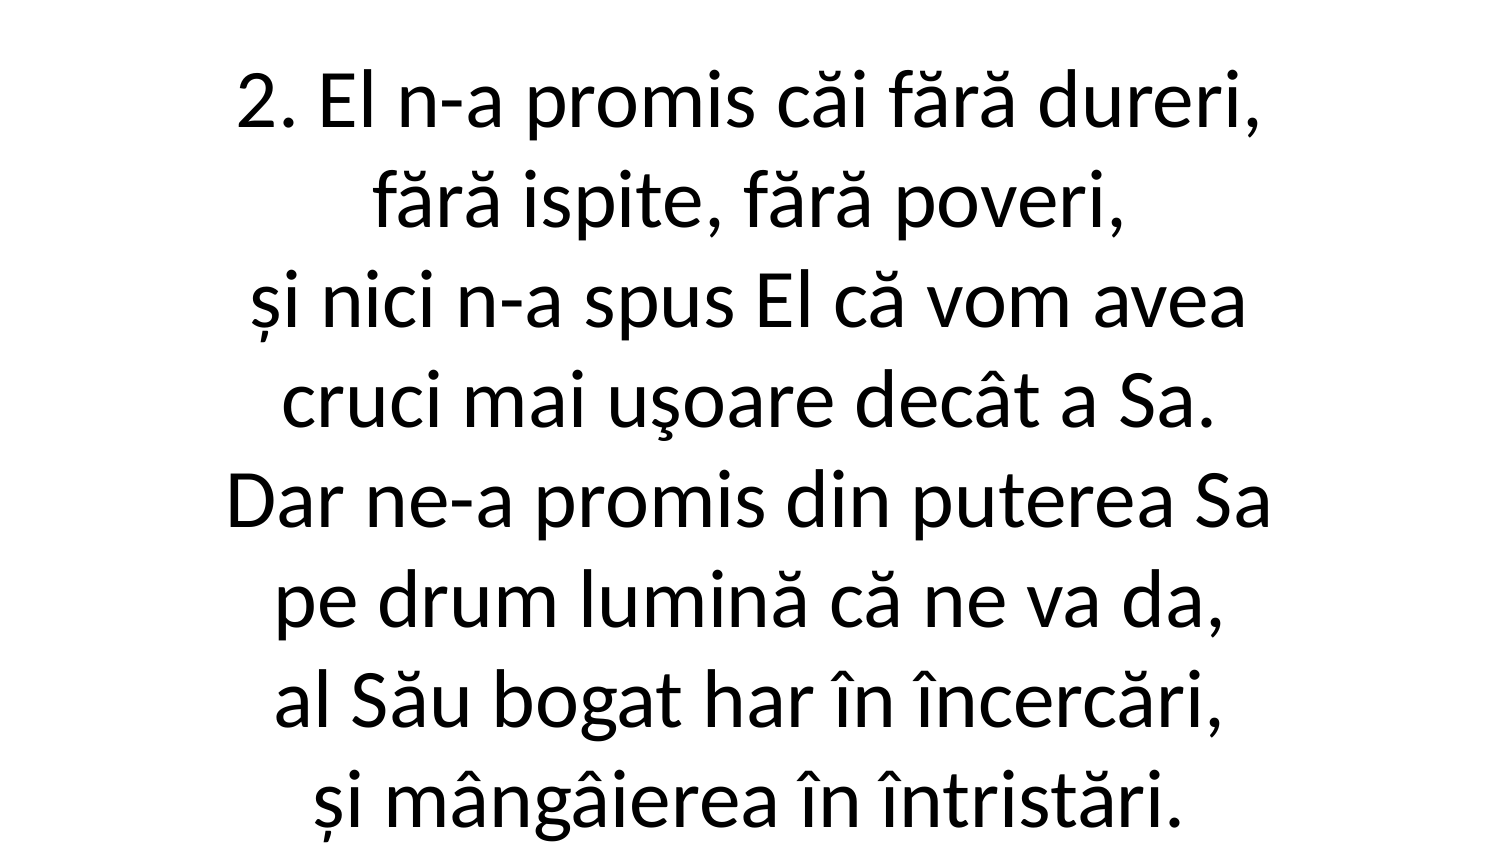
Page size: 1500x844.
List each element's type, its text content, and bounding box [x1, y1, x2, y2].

text_box 2. El n-a promis căi fără dureri, fără ispite, fără poveri, și nici n-a spus El că vom avea cruci mai uşoare decât a Sa. Dar ne-a promis din puterea Sa pe drum lumină că ne va da, al Său bogat har în încercări, și mângâierea în întristări. [210, 0, 1290, 844]
